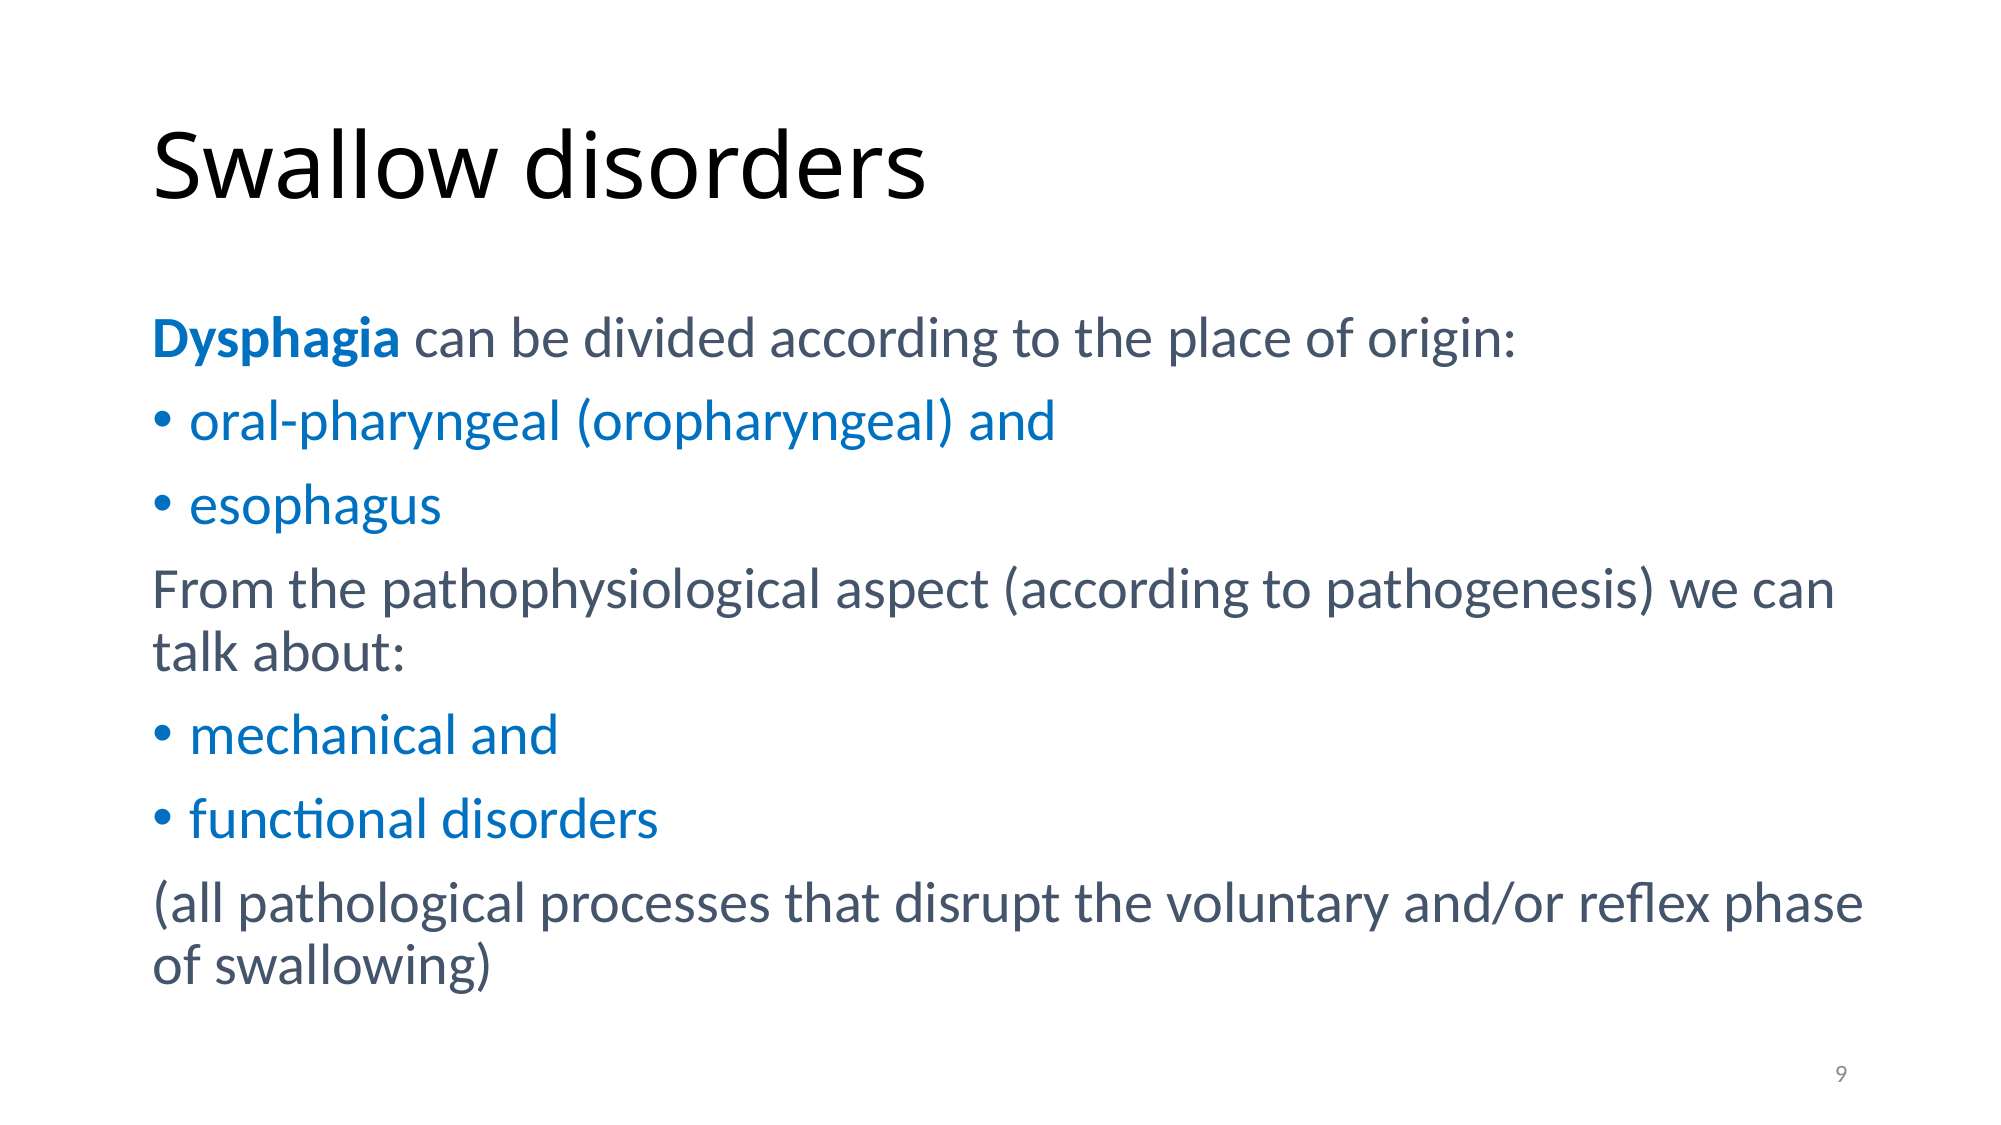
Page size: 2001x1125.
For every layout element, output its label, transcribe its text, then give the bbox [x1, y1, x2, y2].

slide_number 9 [1412, 1042, 1863, 1103]
list Dysphagia can be divided according to the place of origin: oral-pharyngeal (oropharyngeal) and esophagus From the pathophysiological aspect (according to pathogenesis) we can talk about: mechanical and functional disorders (all pathological processes that disrupt the voluntary and/or reflex phase of swallowing) [137, 299, 1920, 1014]
title Swallow disorders [137, 59, 1863, 278]
